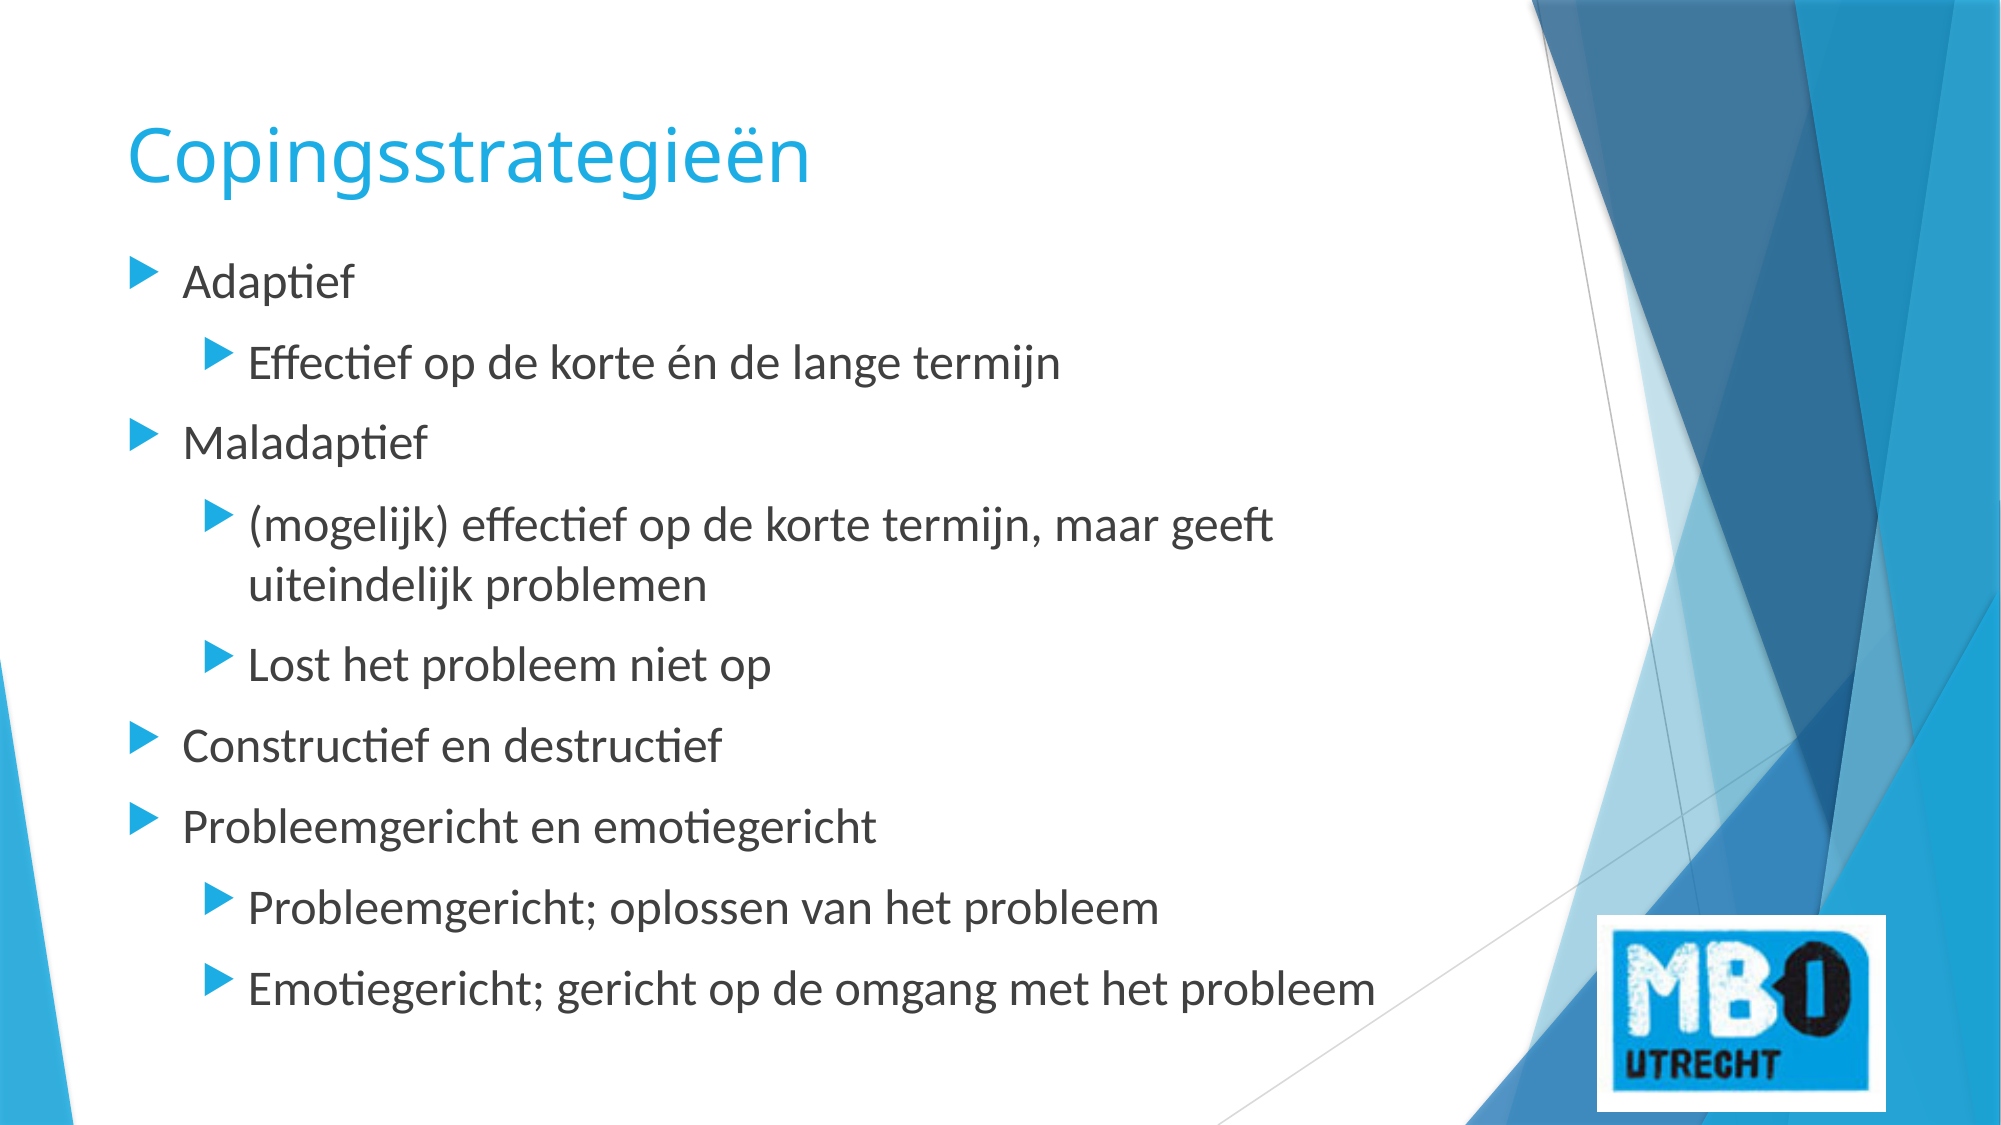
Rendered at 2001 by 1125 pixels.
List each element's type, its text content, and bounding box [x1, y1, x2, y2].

picture [1597, 914, 1886, 1112]
title Copingsstrategieën [111, 99, 1522, 240]
list Adaptief Effectief op de korte én de lange termijn Maladaptief (mogelijk) effectief op de korte termijn, maar geeft uiteindelijk problemen Lost het probleem niet op Constructief en destructief Probleemgericht en emotiegericht Probleemgericht; oplossen van het probleem Emotiegericht; gericht op de omgang met het probleem [111, 240, 1522, 1063]
